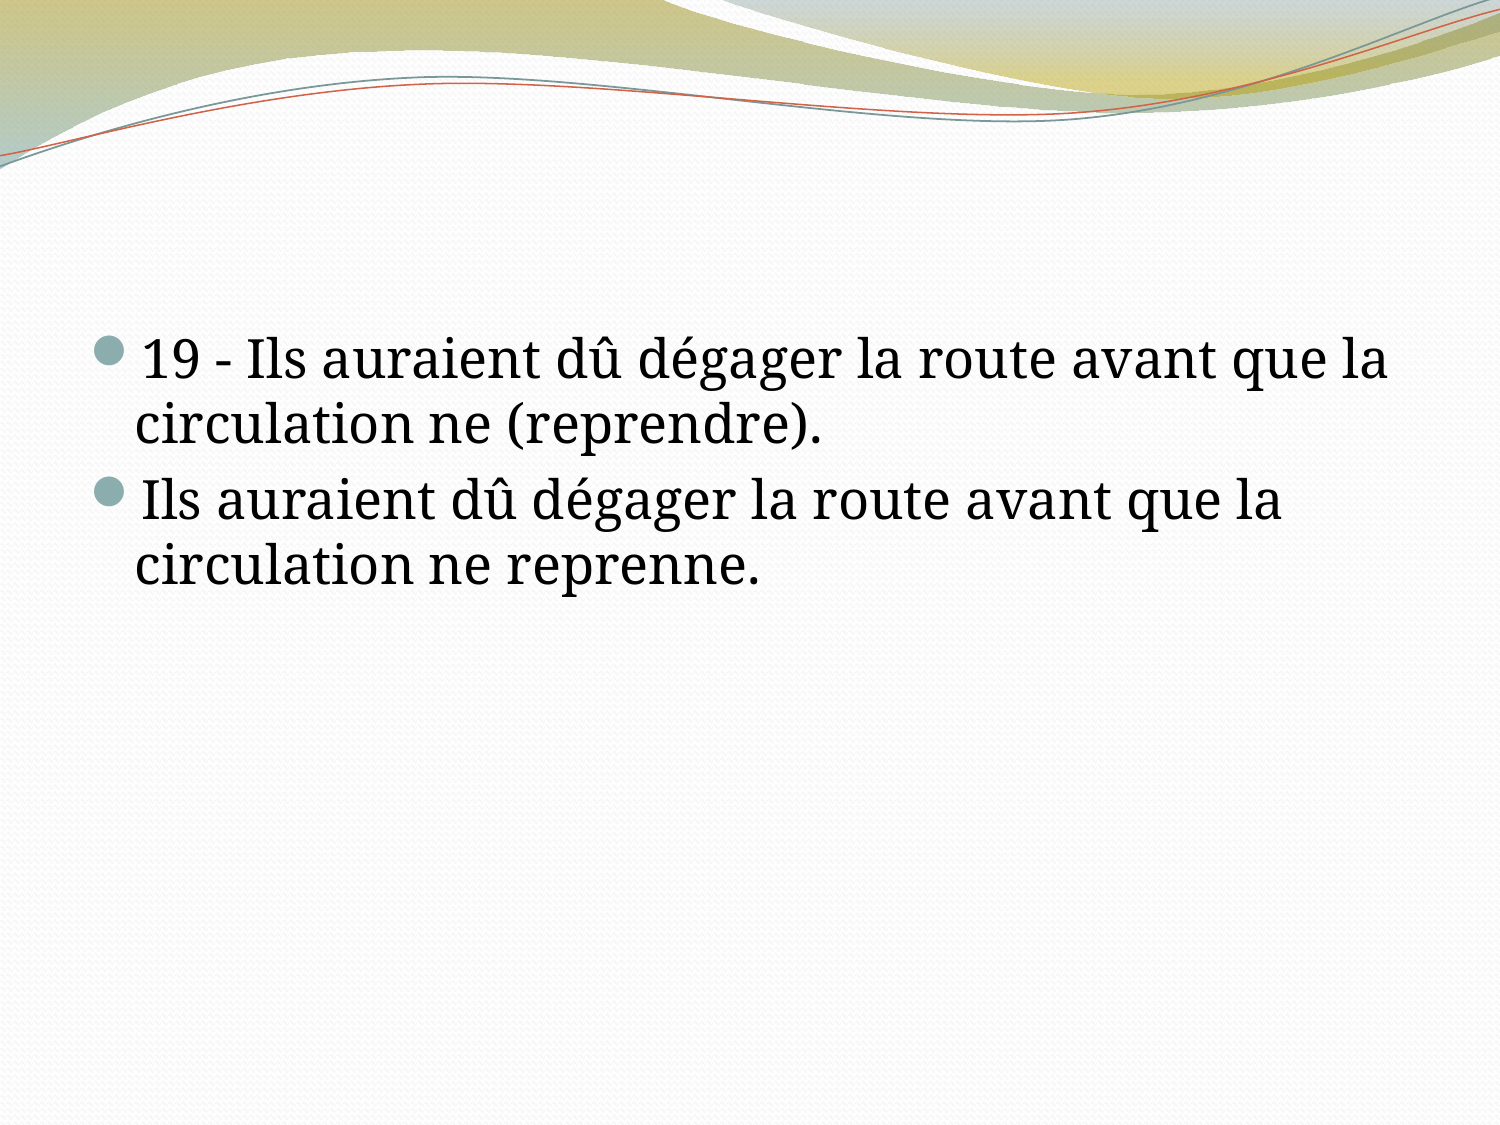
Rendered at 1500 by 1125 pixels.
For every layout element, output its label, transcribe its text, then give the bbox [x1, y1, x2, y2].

list 19 - Ils auraient dû dégager la route avant que la circulation ne (reprendre). Ils auraient dû dégager la route avant que la circulation ne reprenne. [75, 317, 1425, 1038]
